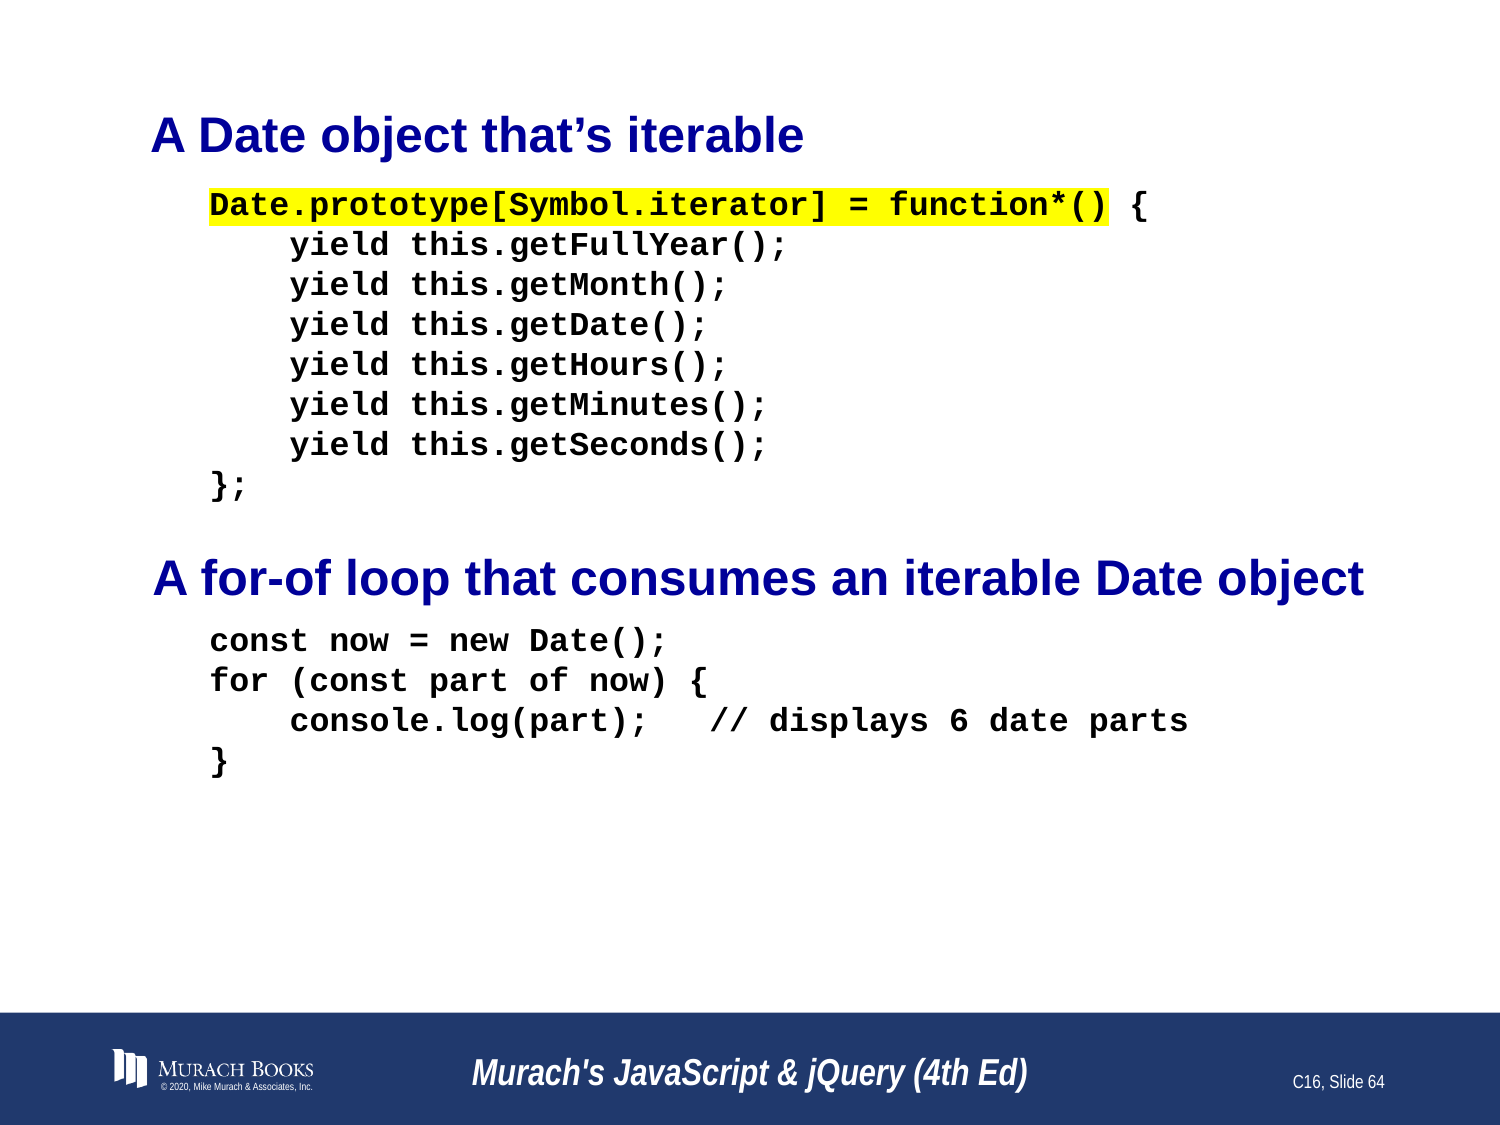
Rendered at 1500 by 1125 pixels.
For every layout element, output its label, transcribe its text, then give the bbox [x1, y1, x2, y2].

footer © 2020, Mike Murach & Associates, Inc. [12, 1025, 463, 1100]
title A Date object that’s iterable [150, 102, 1350, 164]
list Date.prototype[Symbol.iterator] = function*() { yield this.getFullYear(); yield this.getMonth(); yield this.getDate(); yield this.getHours(); yield this.getMinutes(); yield this.getSeconds(); }; A for-of loop that consumes an iterable Date object const now = new Date(); for (const part of now) { console.log(part); // displays 6 date parts } [137, 174, 1388, 975]
slide_number Murach's JavaScript & jQuery (4th Ed) [463, 1025, 1050, 1100]
slide_number C16, Slide 64 [1087, 1025, 1400, 1100]
